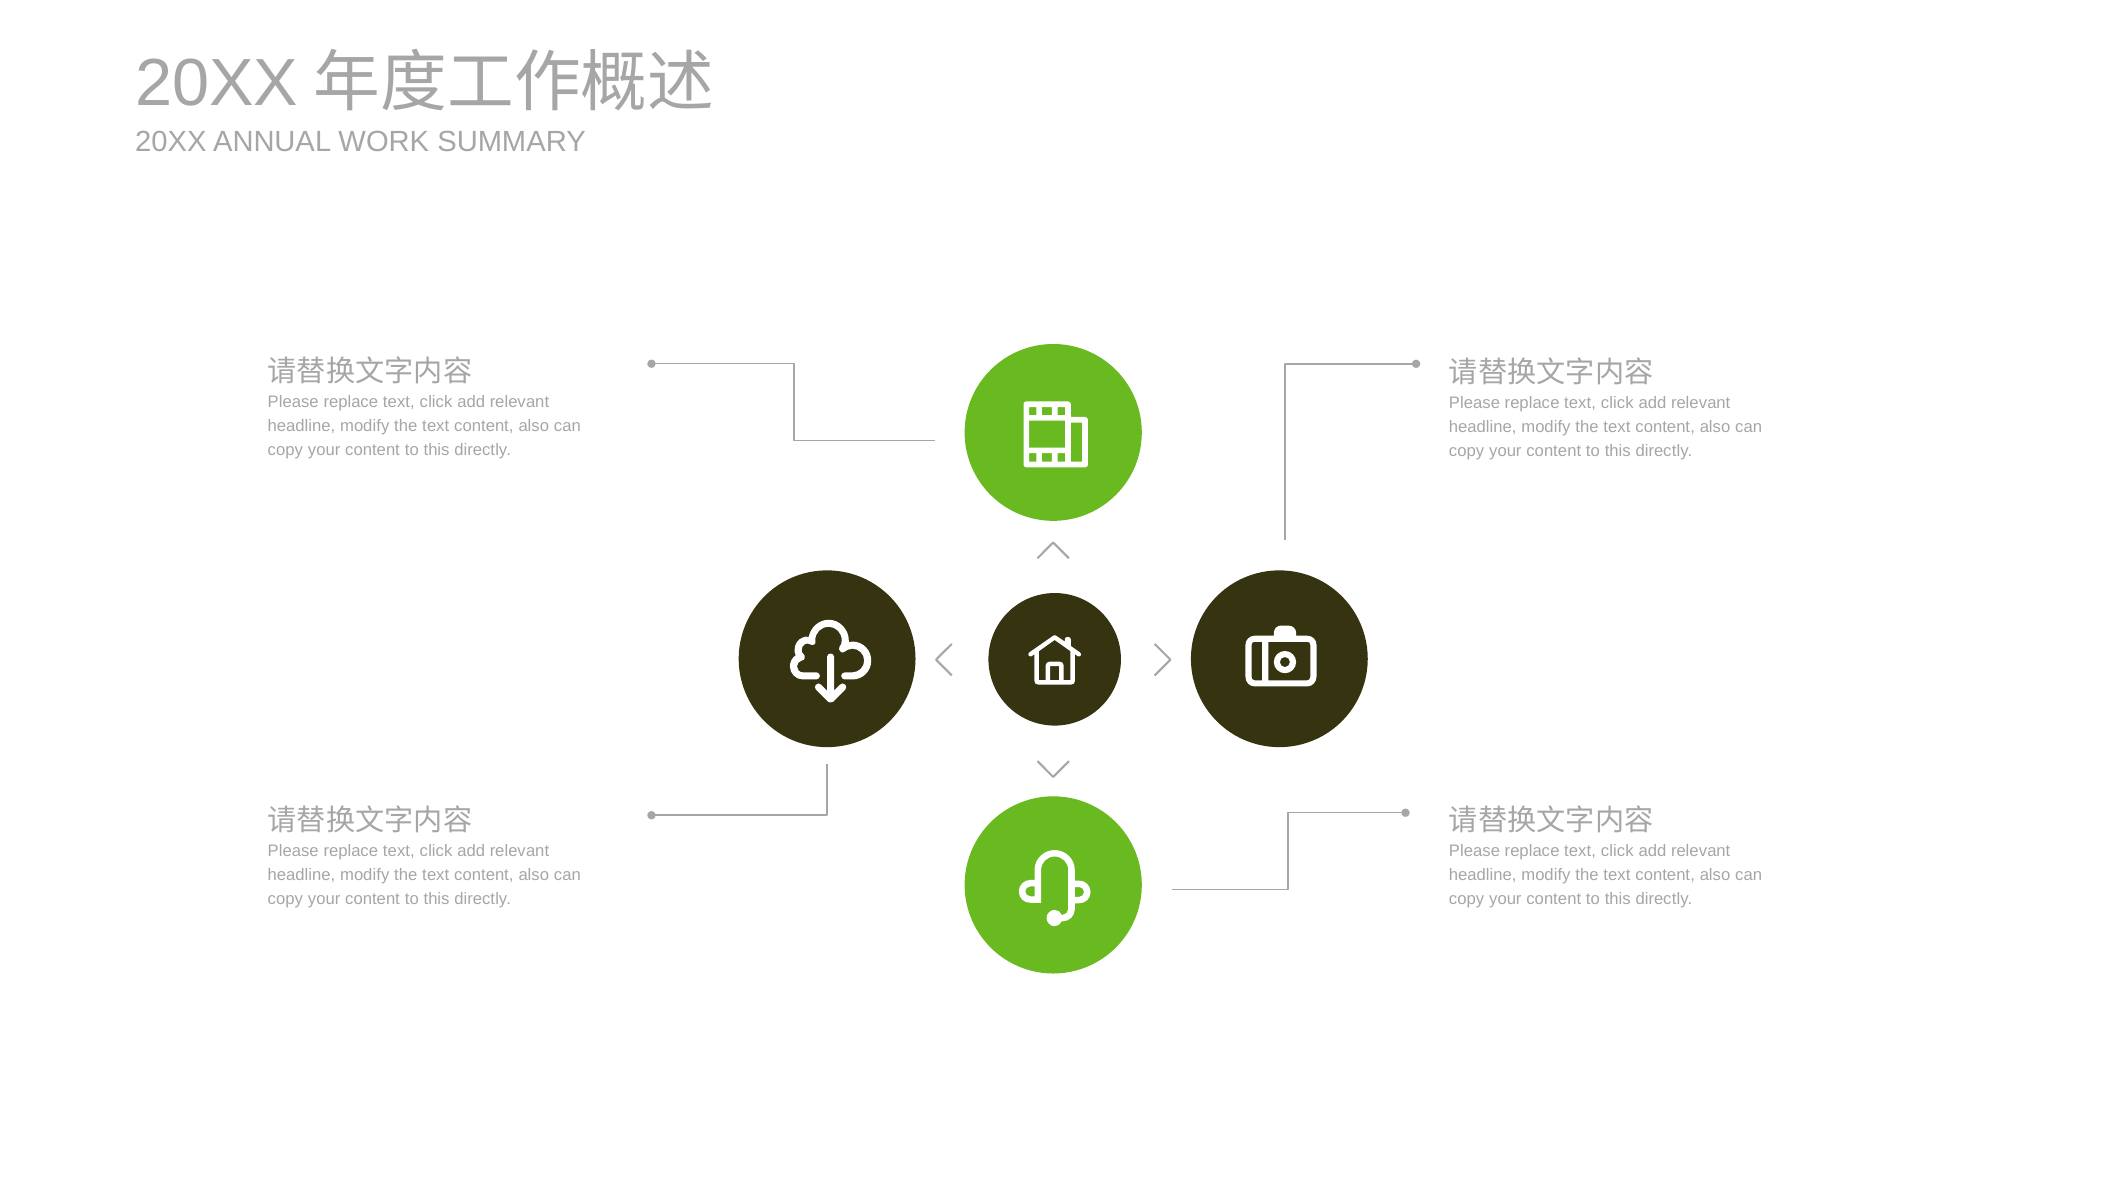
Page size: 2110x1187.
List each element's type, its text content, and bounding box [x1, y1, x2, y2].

text_box [1154, 643, 1171, 676]
text_box [1190, 570, 1368, 748]
text_box [936, 643, 952, 676]
text_box 20XX ANNUAL WORK SUMMARY [135, 122, 596, 158]
text_box 请替换文字内容 Please replace text, click add relevant headline, modify the text content, also can copy your content to this directly. [1449, 346, 1798, 460]
text_box [1284, 359, 1421, 541]
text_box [1245, 625, 1317, 687]
text_box [647, 359, 935, 442]
text_box [964, 796, 1142, 974]
text_box 20XX年度工作概述 [135, 38, 783, 119]
text_box [738, 570, 916, 748]
text_box [1037, 542, 1069, 559]
text_box [1018, 850, 1091, 927]
text_box [964, 343, 1142, 521]
text_box 请替换文字内容 Please replace text, click add relevant headline, modify the text content, also can copy your content to this directly. [267, 794, 617, 908]
text_box [1037, 761, 1069, 777]
text_box [1028, 635, 1081, 685]
text_box [1171, 808, 1410, 891]
text_box 请替换文字内容 Please replace text, click add relevant headline, modify the text content, also can copy your content to this directly. [267, 345, 617, 460]
text_box [647, 764, 828, 820]
text_box [988, 593, 1121, 726]
text_box [1023, 401, 1088, 468]
text_box 请替换文字内容 Please replace text, click add relevant headline, modify the text content, also can copy your content to this directly. [1449, 794, 1798, 908]
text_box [789, 619, 872, 703]
